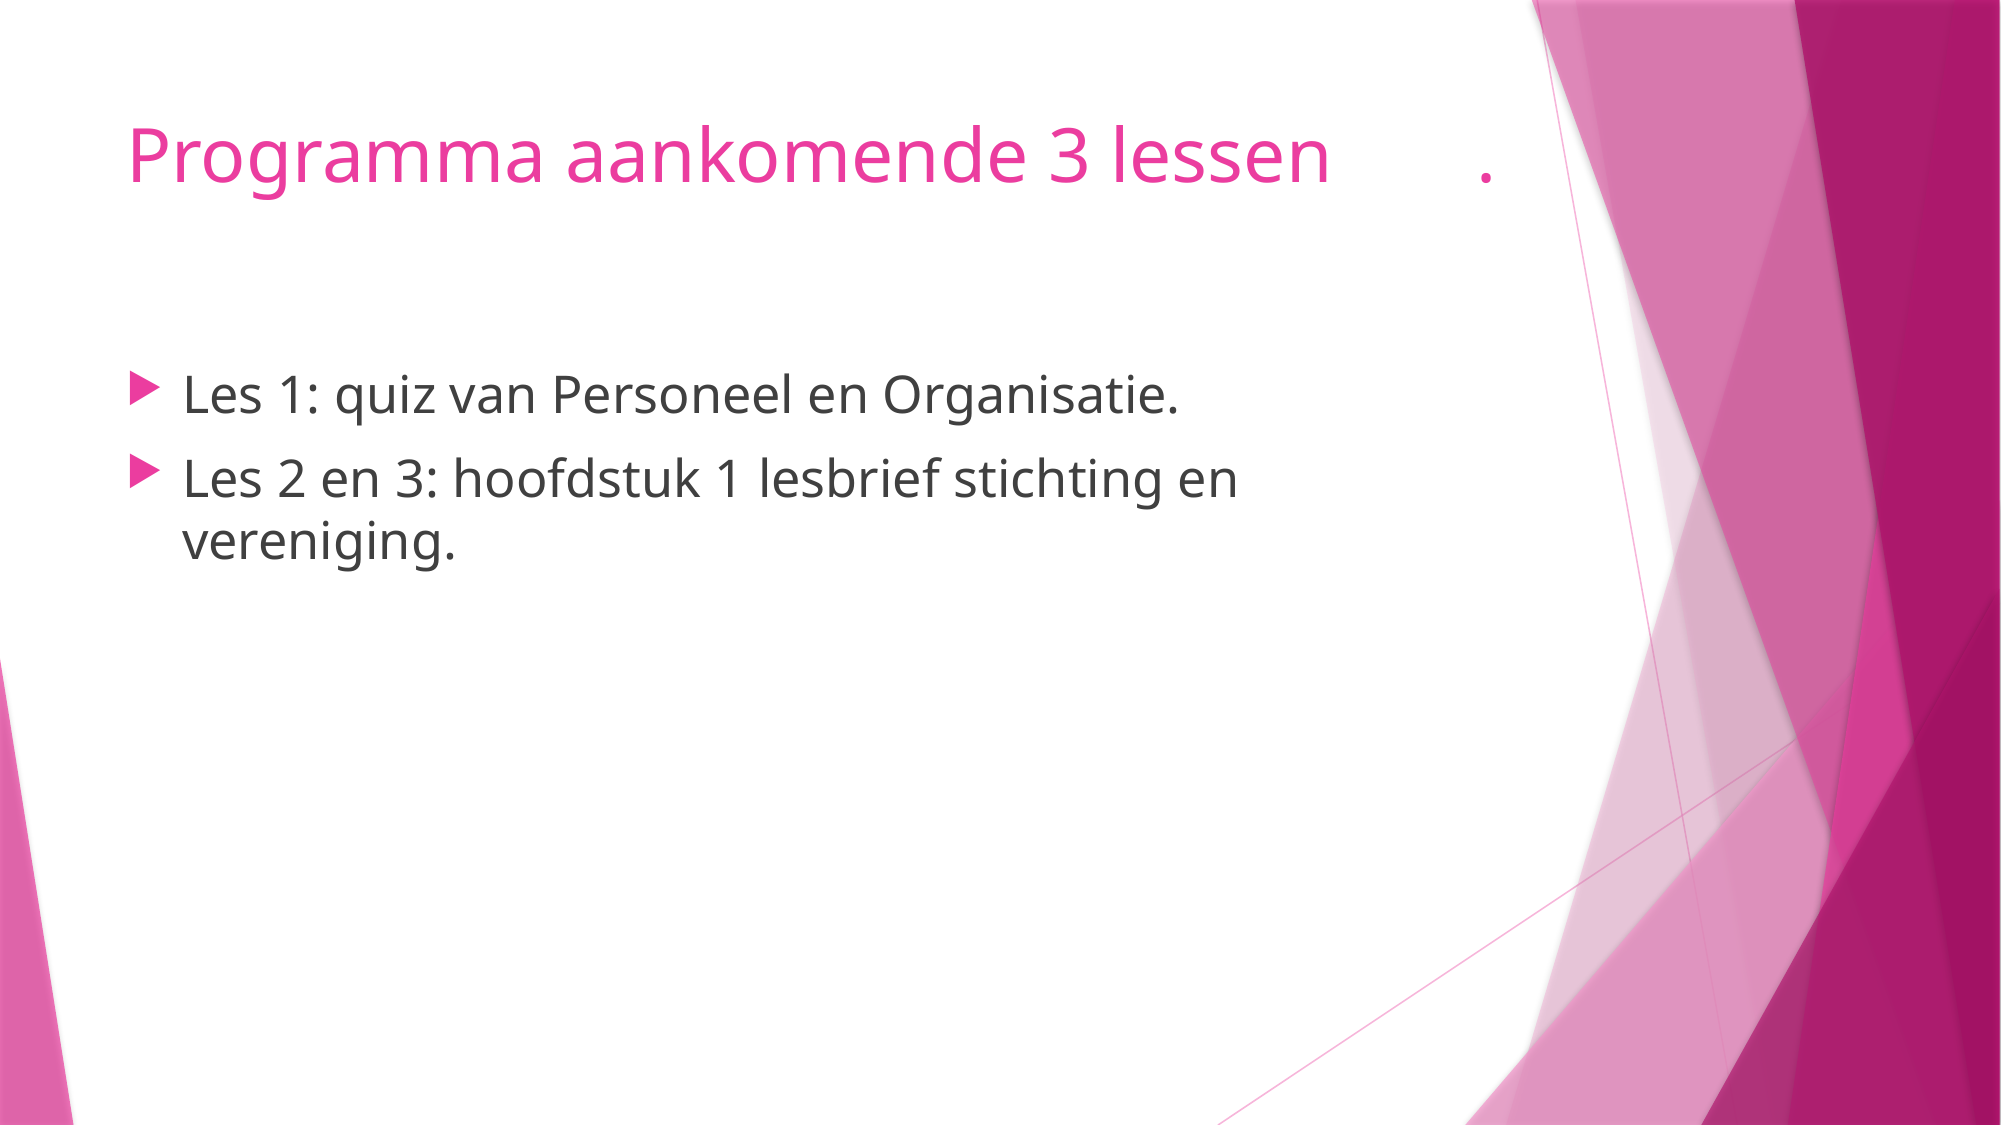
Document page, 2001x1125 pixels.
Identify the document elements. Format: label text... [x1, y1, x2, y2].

list Les 1: quiz van Personeel en Organisatie. Les 2 en 3: hoofdstuk 1 lesbrief stichting en vereniging. [111, 354, 1522, 992]
title Programma aankomende 3 lessen . [111, 99, 1522, 317]
